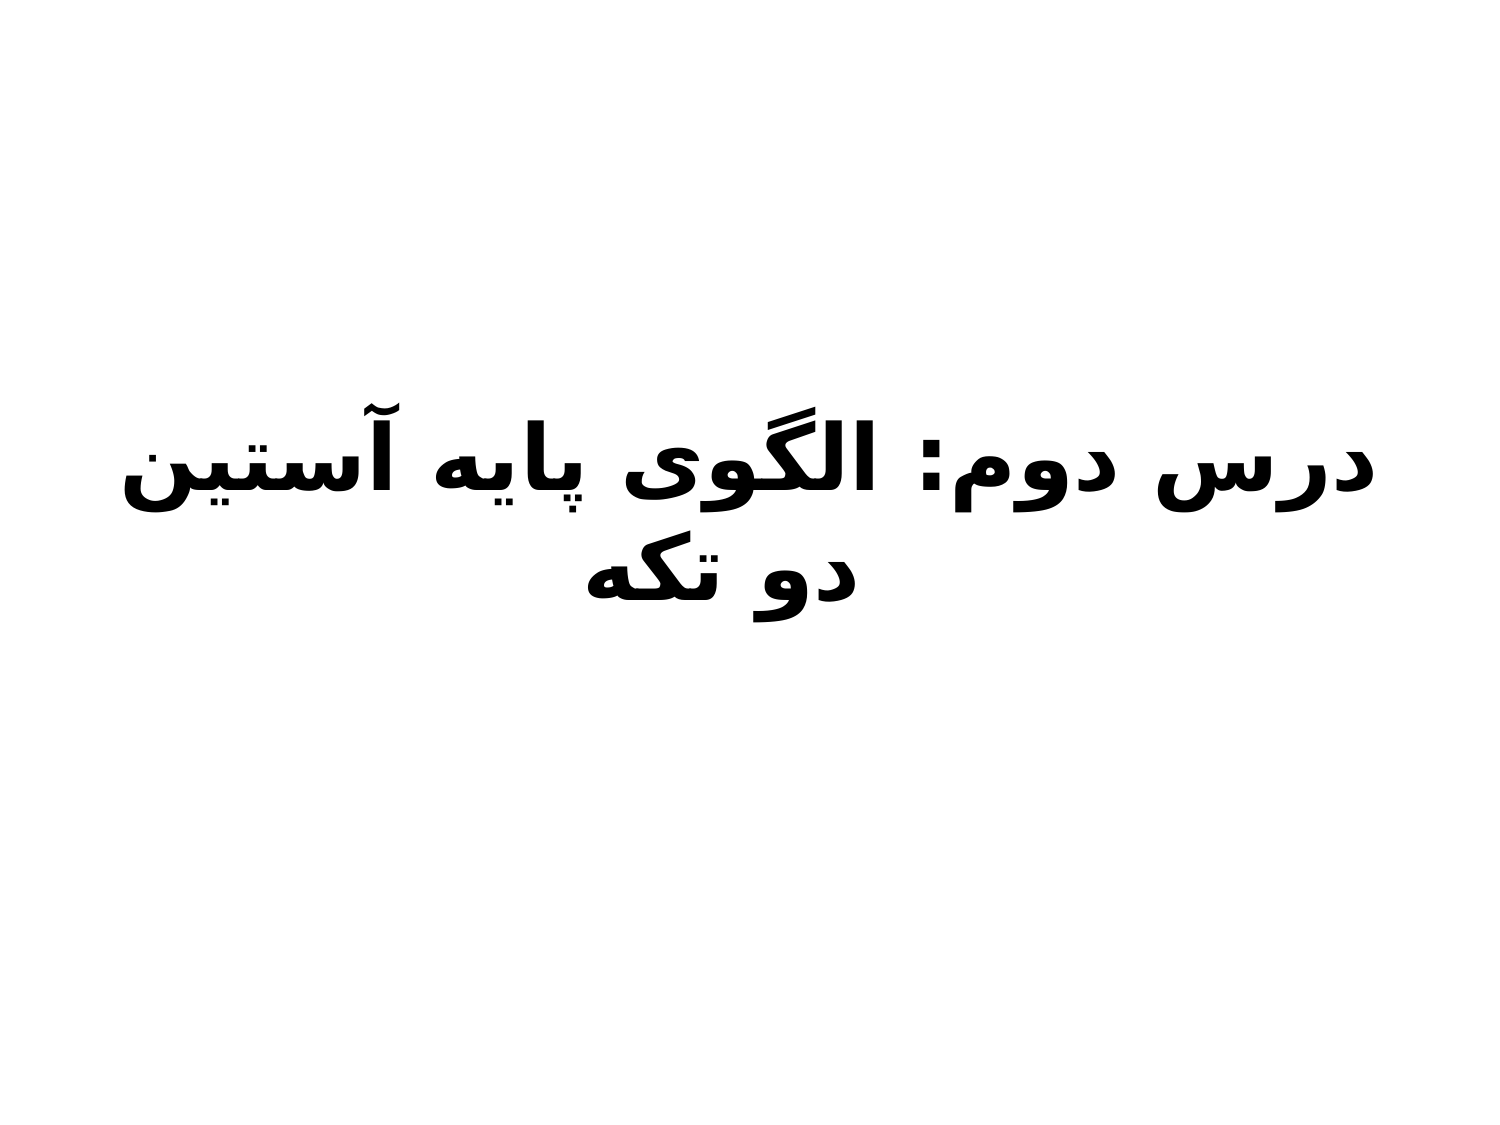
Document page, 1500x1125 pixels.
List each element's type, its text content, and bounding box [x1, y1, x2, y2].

list درس دوم: الگوی پایه آستین دو تکه [75, 262, 1425, 1005]
